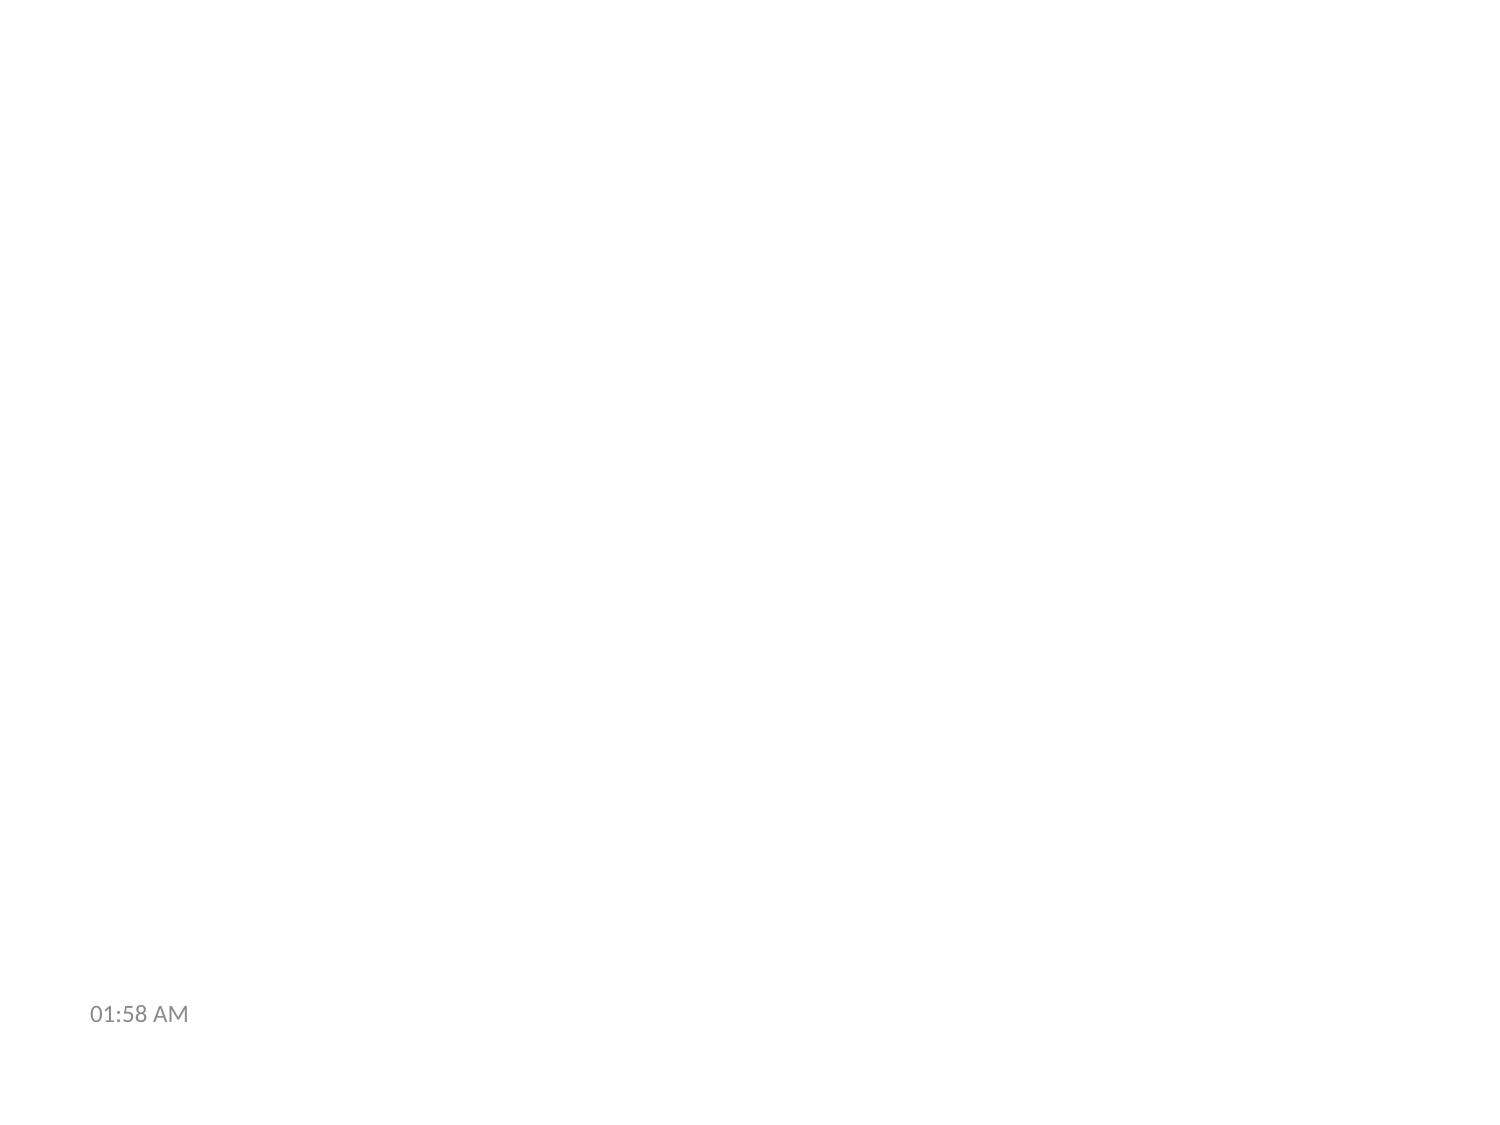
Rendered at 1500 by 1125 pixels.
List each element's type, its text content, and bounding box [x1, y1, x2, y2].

text_box 3:35 PM [75, 982, 425, 1043]
